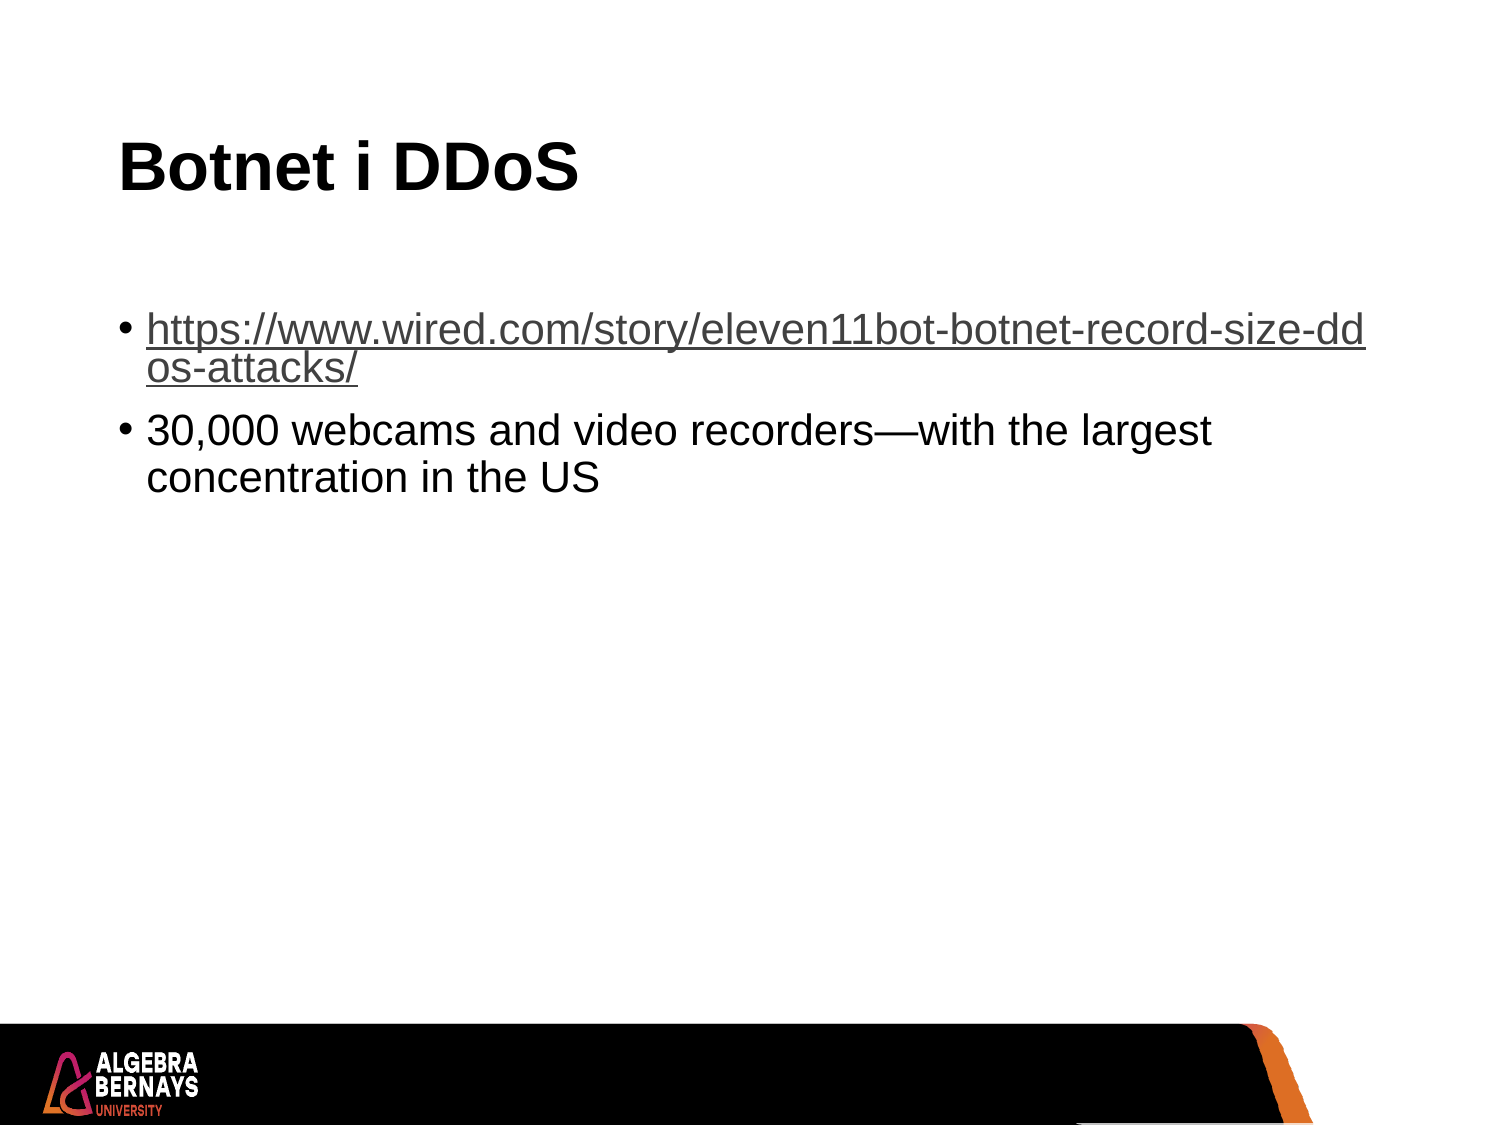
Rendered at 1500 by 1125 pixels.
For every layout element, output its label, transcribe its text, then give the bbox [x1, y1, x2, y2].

list https://www.wired.com/story/eleven11bot-botnet-record-size-ddos-attacks/ 30,000 webcams and video recorders—with the largest concentration in the US [103, 299, 1397, 1014]
title Botnet i DDoS [103, 59, 1397, 278]
picture [0, 1023, 1468, 1125]
